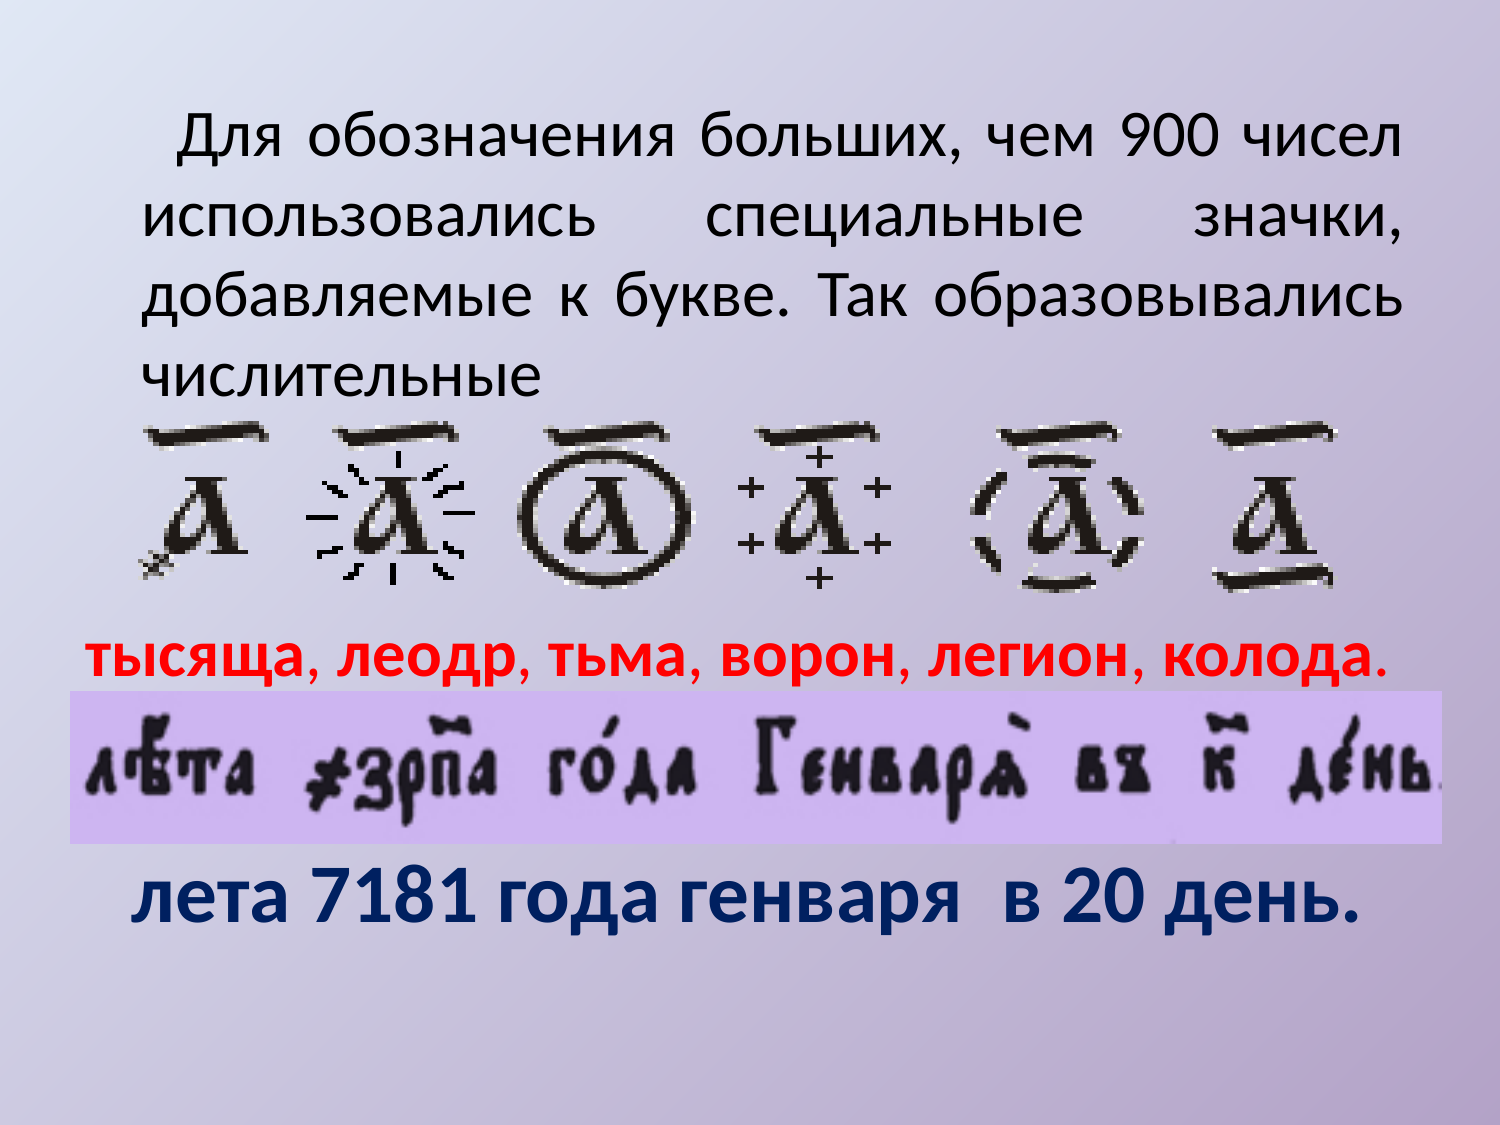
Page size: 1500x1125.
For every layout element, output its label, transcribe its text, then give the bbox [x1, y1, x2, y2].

list Для обозначения больших, чем 900 чисел использовались специальные значки, добавляемые к букве. Так образовывались числительные тысяща, леодр, тьма, ворон, легион, колода. [70, 851, 1421, 1041]
text_box лета 7181 года генваря в 20 день. [117, 852, 1395, 947]
picture [116, 421, 1360, 598]
picture [70, 691, 1442, 844]
list Для обозначения больших, чем 900 чисел использовались специальные значки, добавляемые к букве. Так образовывались числительные тысяща, леодр, тьма, ворон, легион, колода. [70, 82, 1421, 690]
